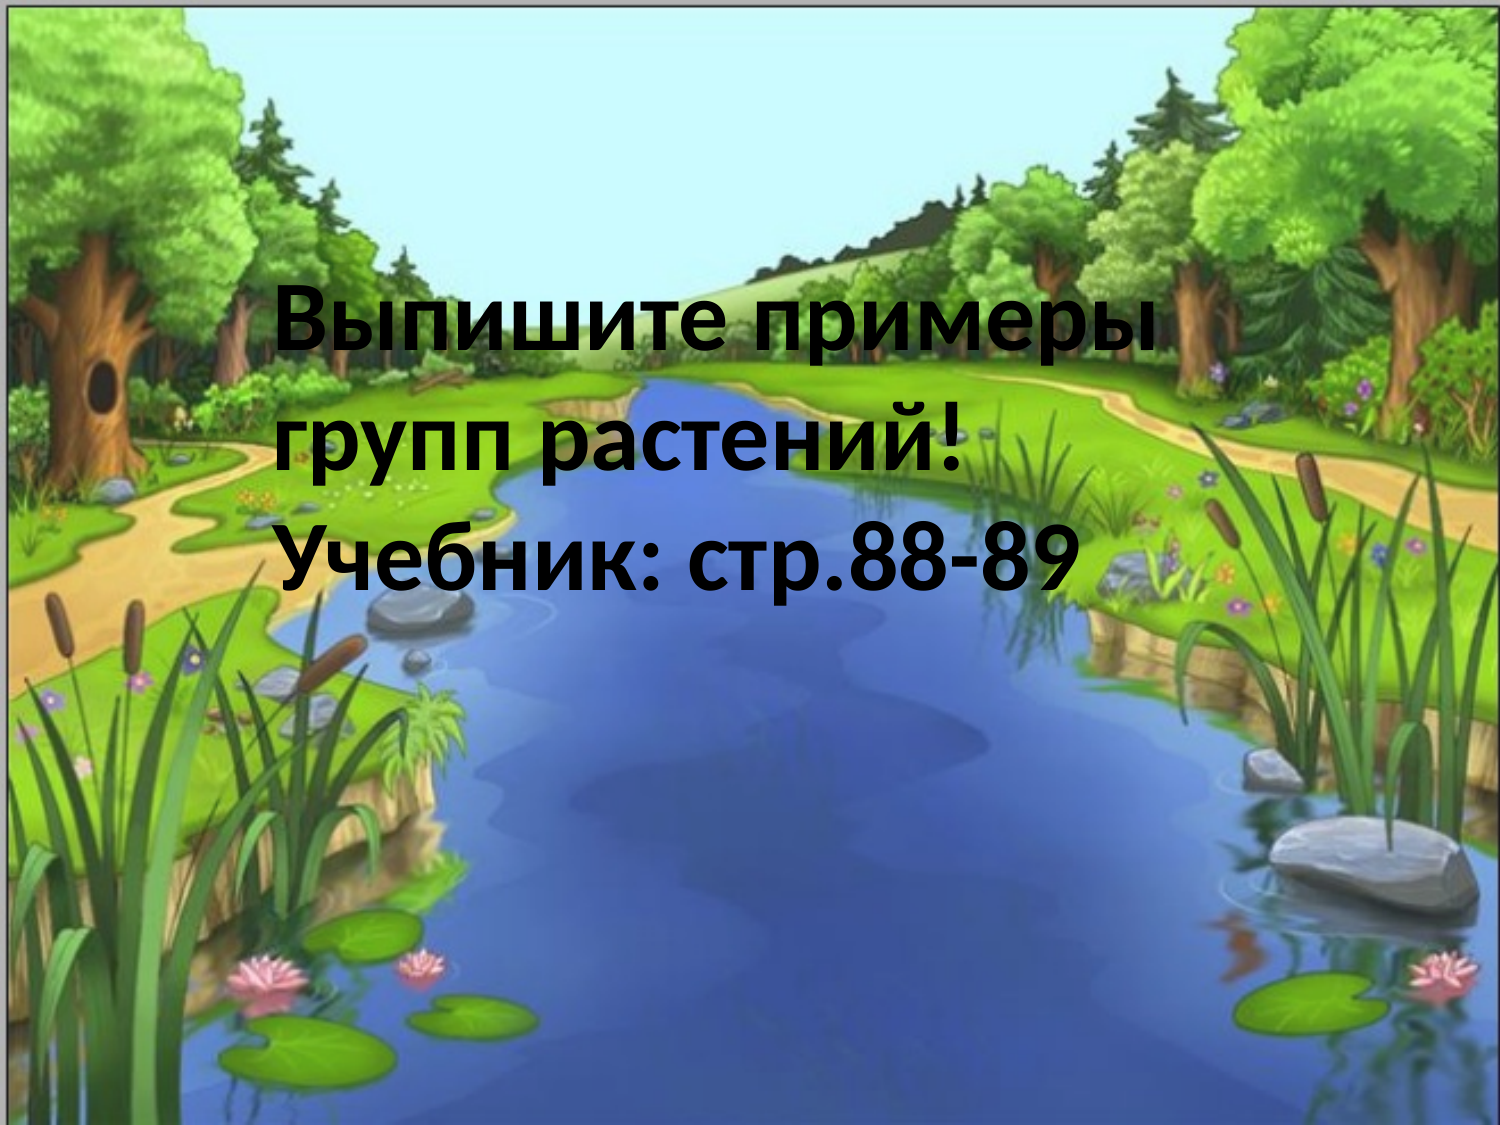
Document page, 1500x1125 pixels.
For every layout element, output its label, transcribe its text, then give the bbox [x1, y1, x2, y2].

text_box Выпишите примеры групп растений! Учебник: стр.88-89 [257, 243, 1248, 619]
